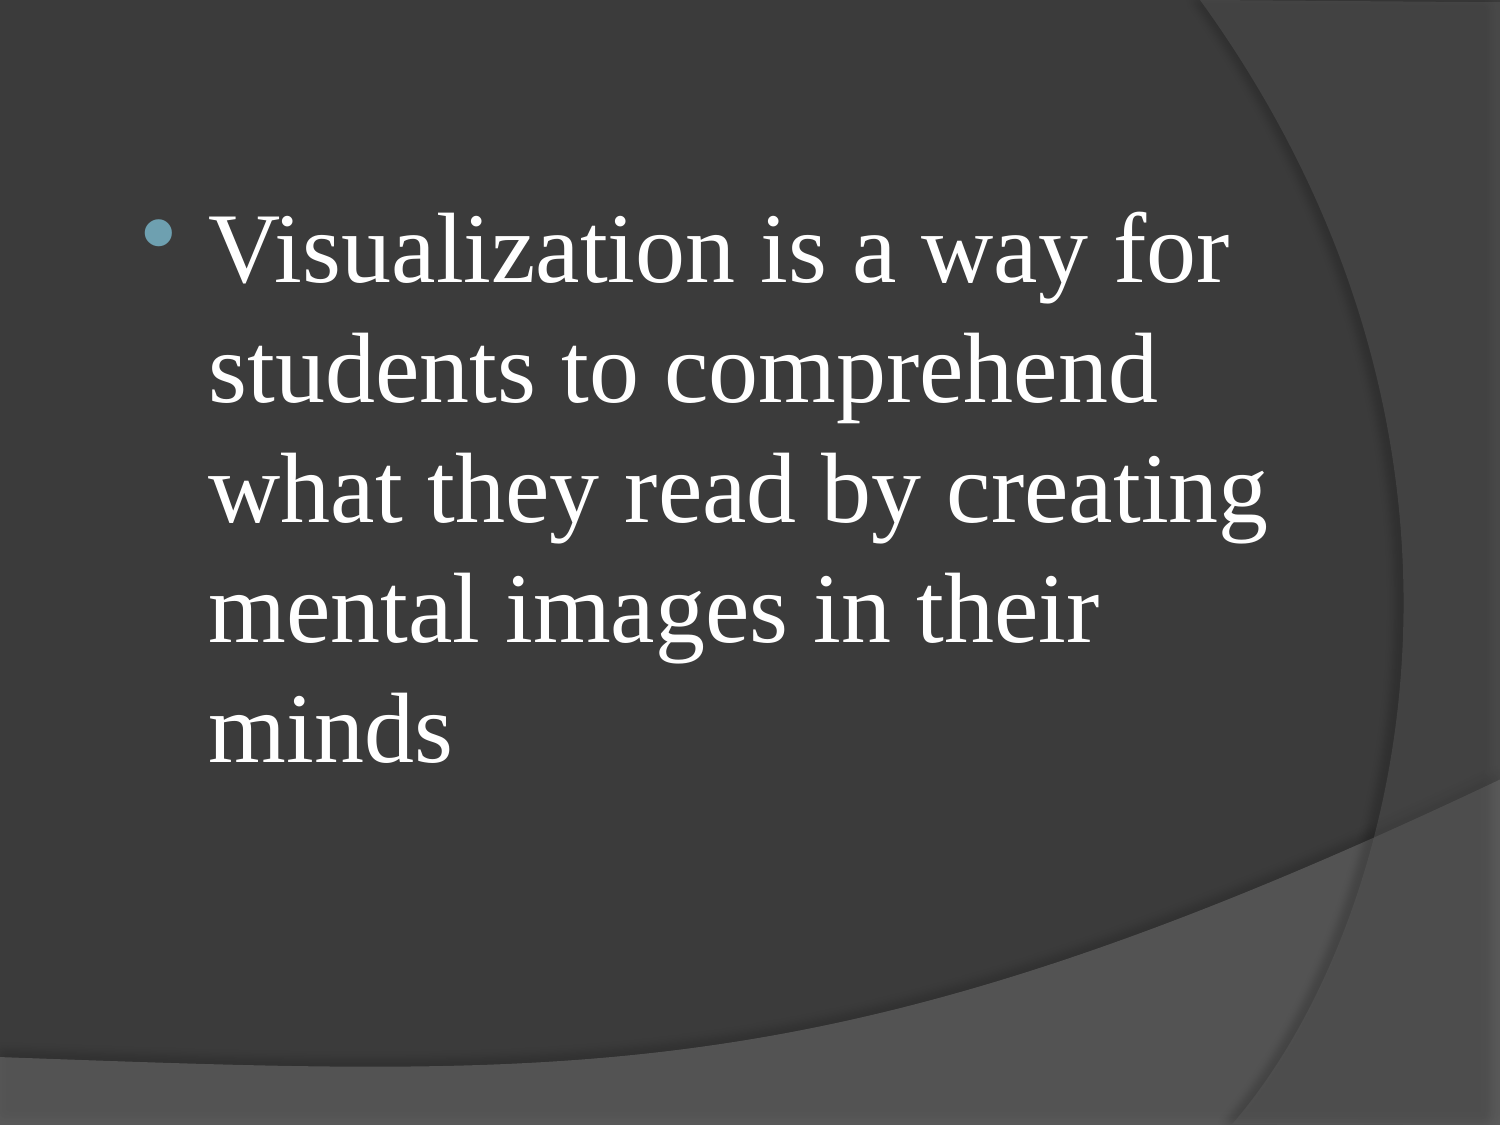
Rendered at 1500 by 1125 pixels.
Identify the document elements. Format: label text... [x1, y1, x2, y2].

list Visualization is a way for students to comprehend what they read by creating mental images in their minds [125, 174, 1350, 918]
